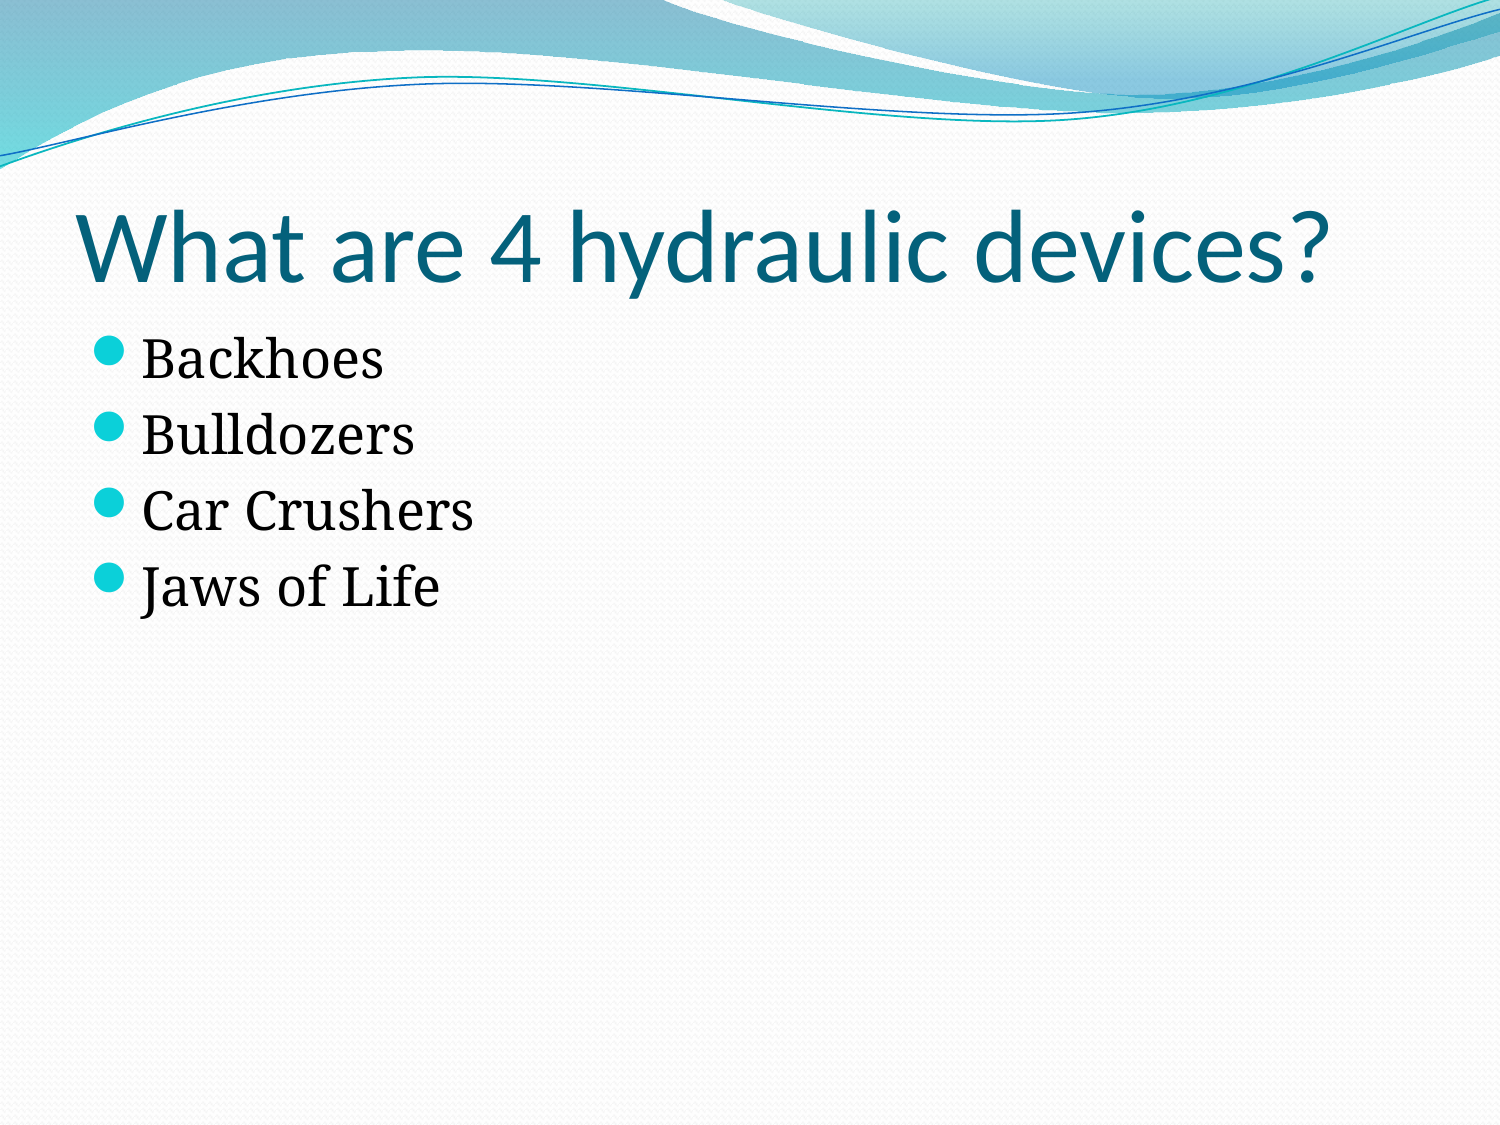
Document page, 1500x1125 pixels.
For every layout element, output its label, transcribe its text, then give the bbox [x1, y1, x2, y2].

title What are 4 hydraulic devices? [75, 115, 1425, 303]
list Backhoes Bulldozers Car Crushers Jaws of Life [75, 317, 1425, 1038]
